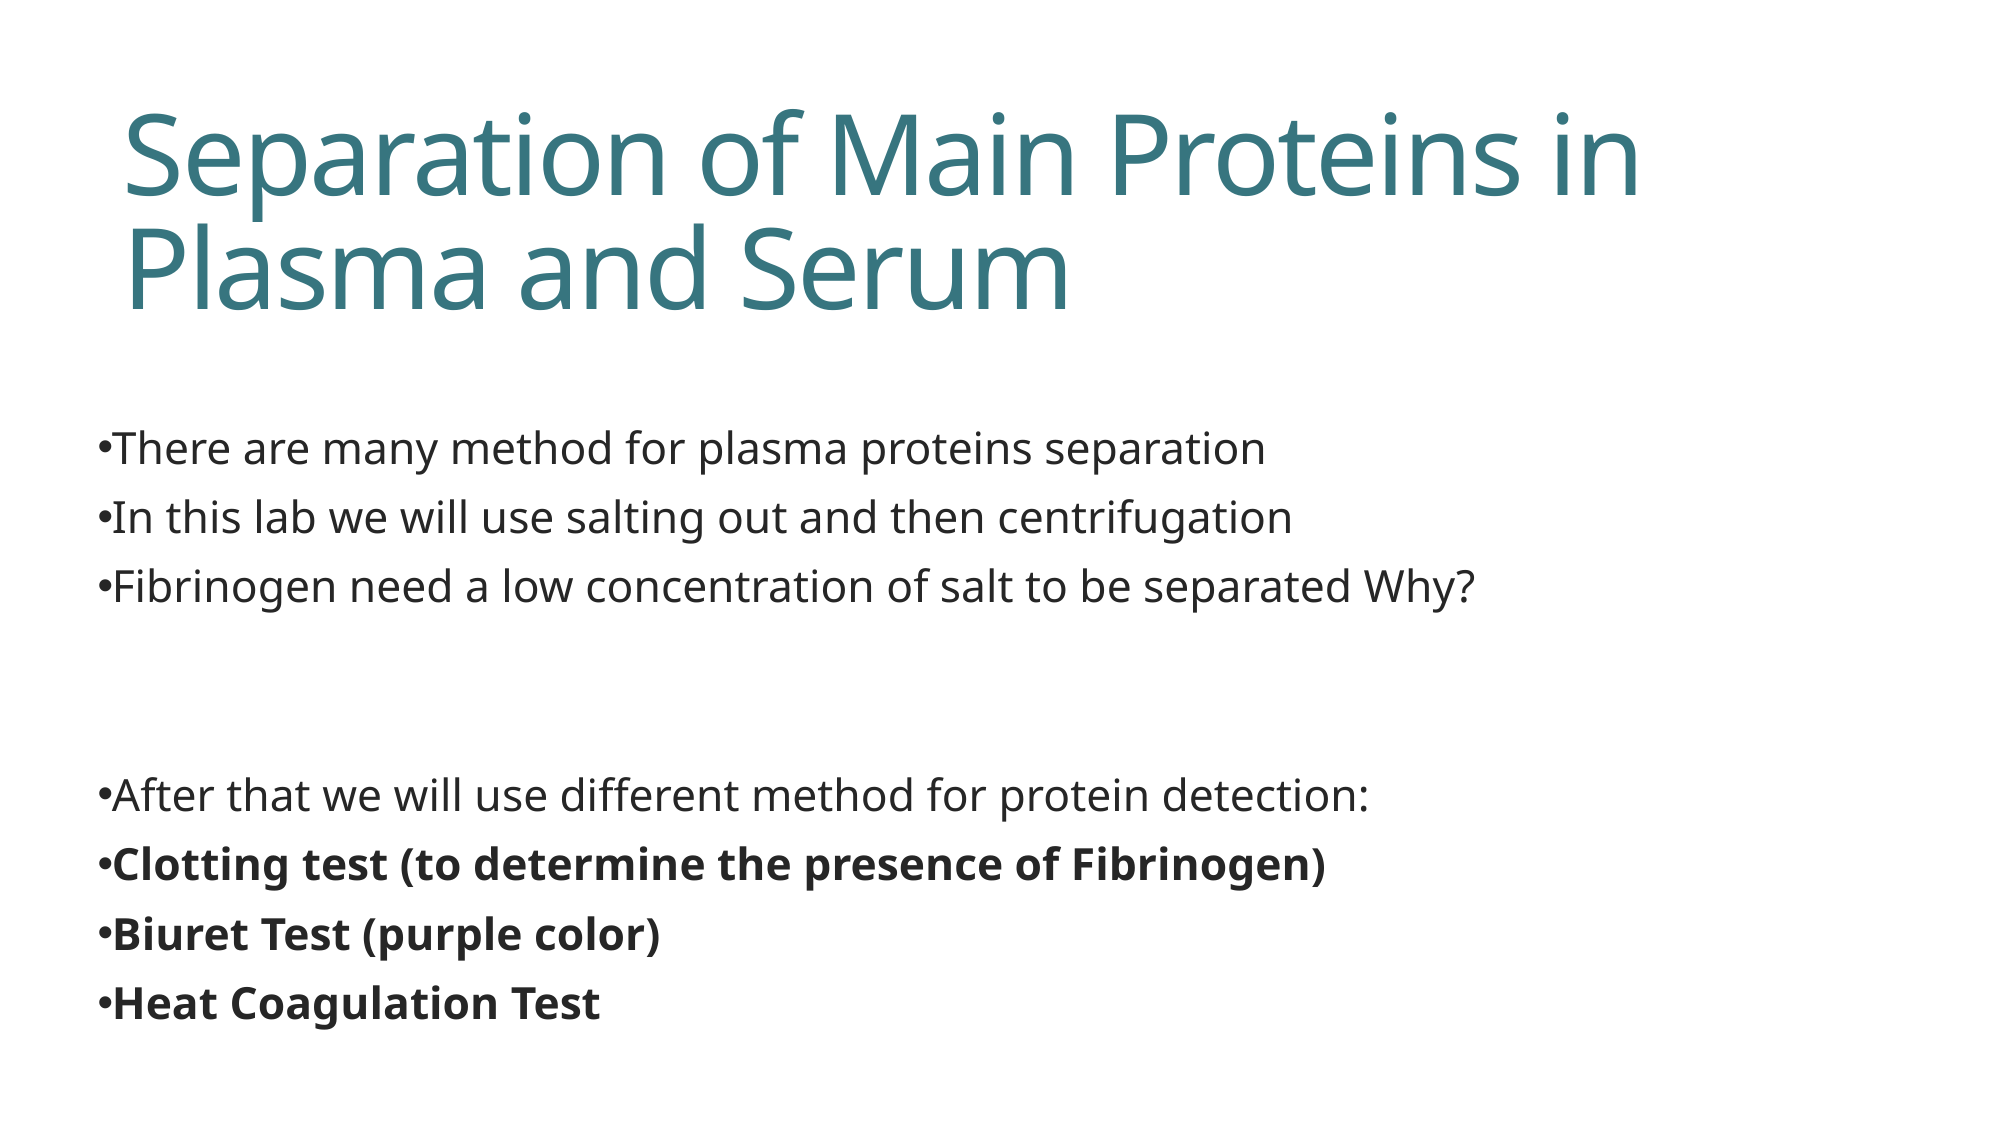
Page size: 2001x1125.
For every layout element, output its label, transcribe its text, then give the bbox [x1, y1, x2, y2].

list There are many method for plasma proteins separation In this lab we will use salting out and then centrifugation Fibrinogen need a low concentration of salt to be separated Why? After that we will use different method for protein detection: Clotting test (to determine the presence of Fibrinogen) Biuret Test (purple color) Heat Coagulation Test [82, 420, 1847, 1039]
title Separation of Main Proteins in Plasma and Serum [107, 81, 1875, 354]
